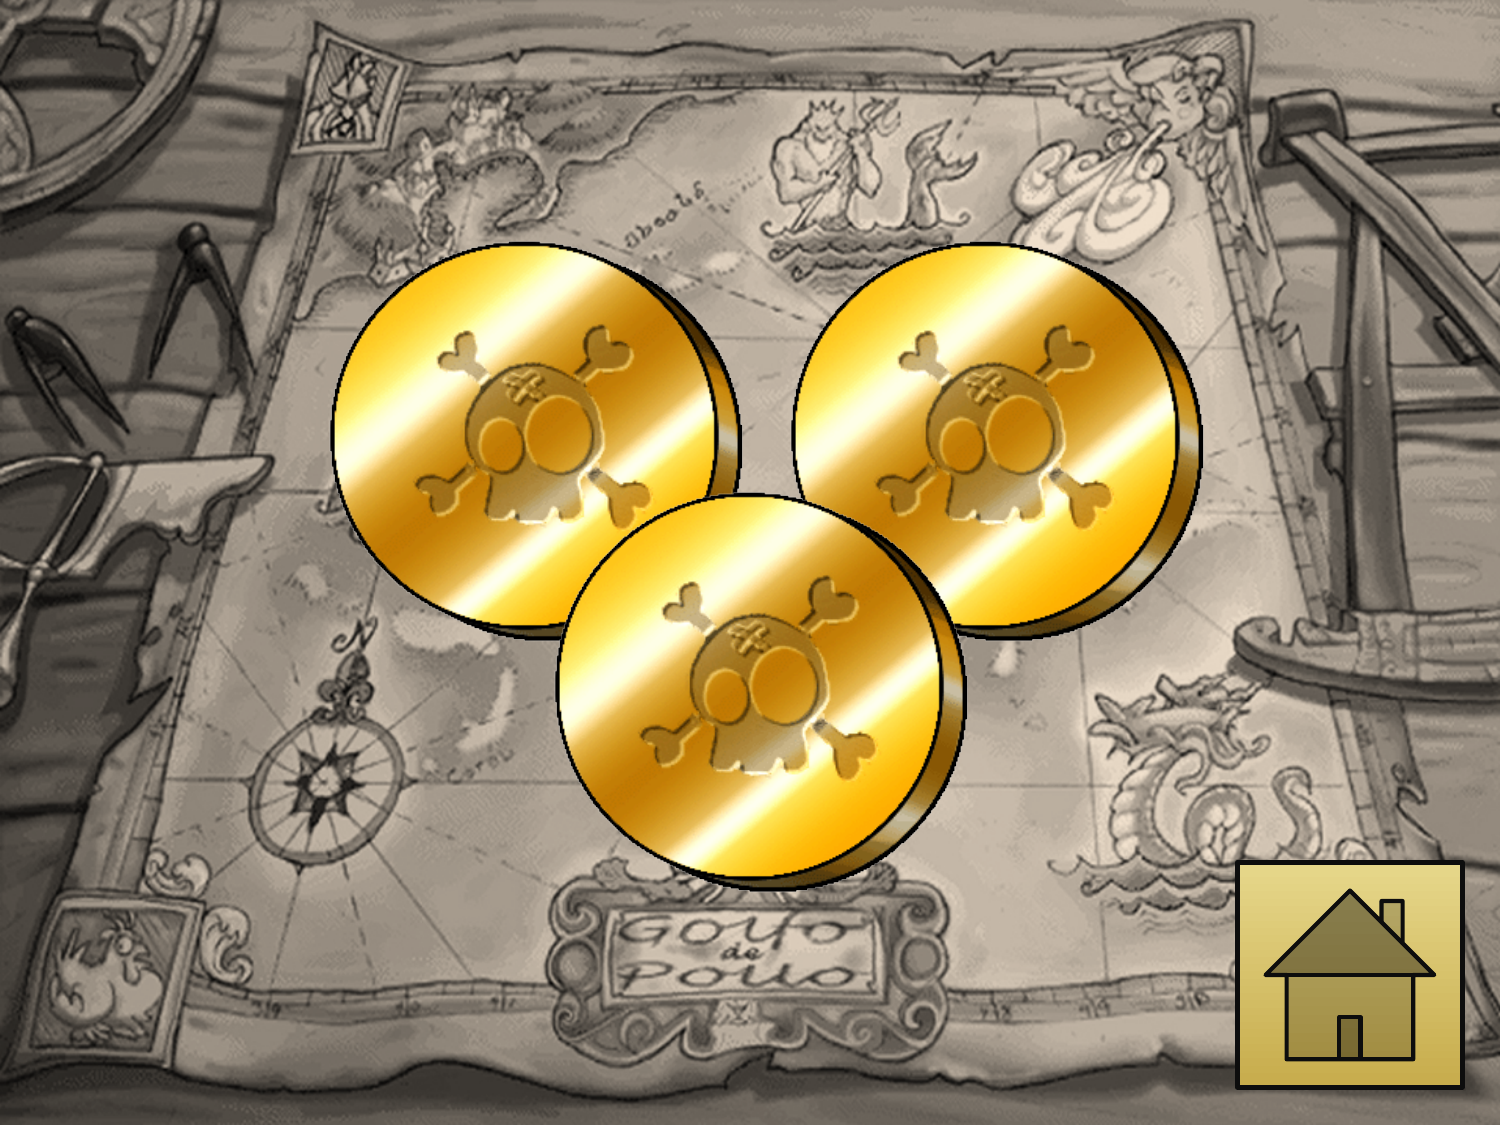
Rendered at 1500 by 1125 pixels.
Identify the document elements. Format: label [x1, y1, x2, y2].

picture [324, 237, 1213, 901]
text_box [1235, 860, 1465, 1090]
